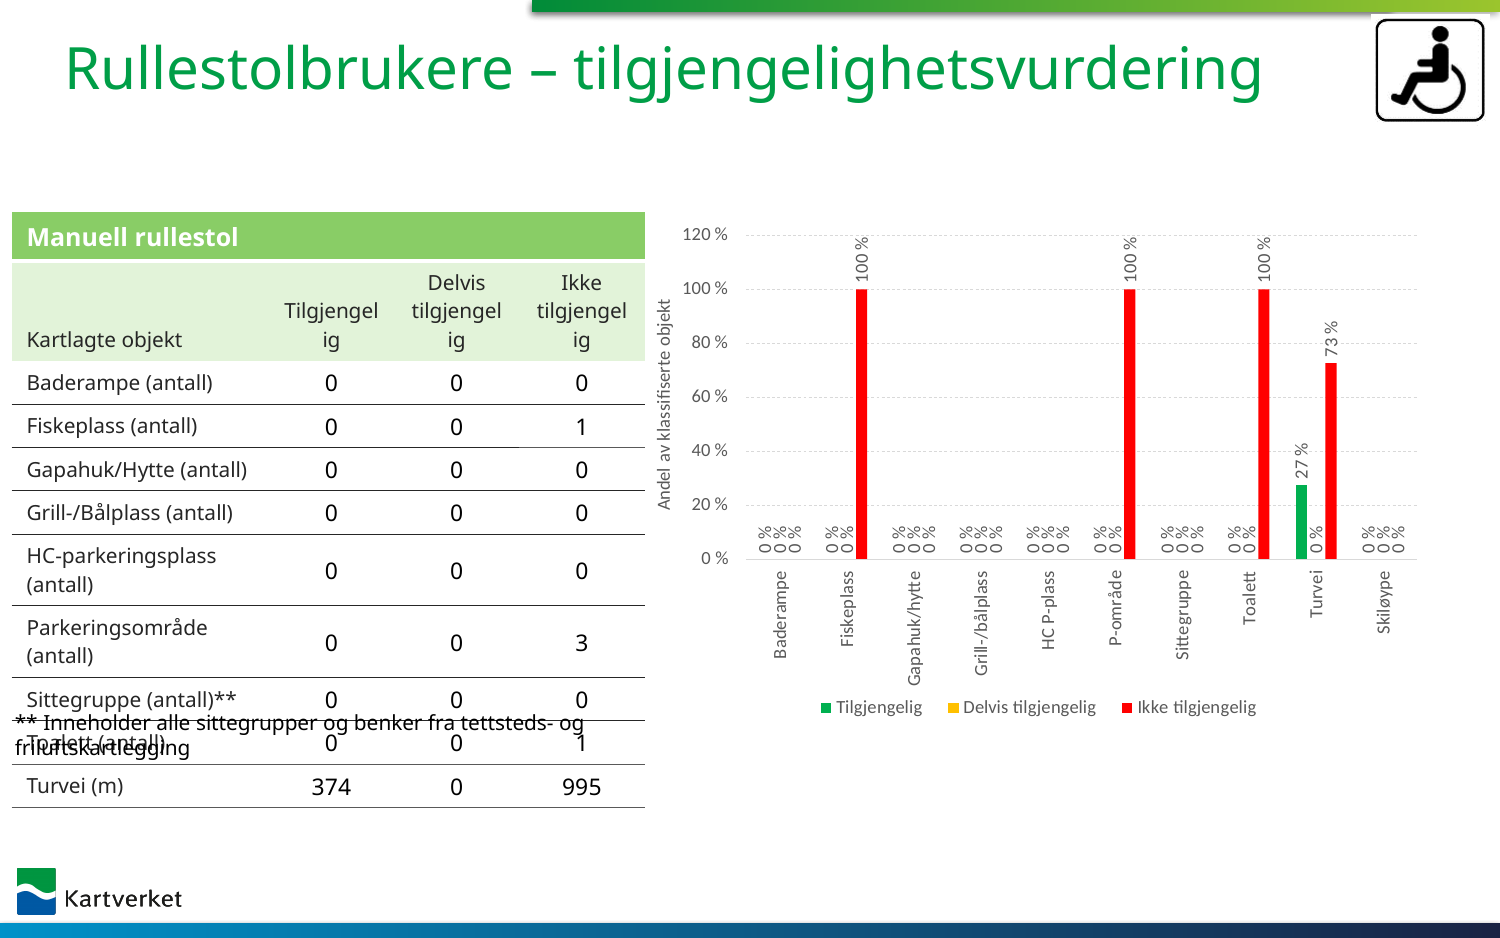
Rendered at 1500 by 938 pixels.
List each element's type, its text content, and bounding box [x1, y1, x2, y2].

table_cell 3 [519, 606, 638, 677]
table_cell 995 [519, 768, 645, 807]
text_box ** Inneholder alle sittegrupper og benker fra tettsteds- og friluftskartlegging [0, 702, 745, 768]
table_cell 0 [269, 448, 394, 490]
table_cell 0 [394, 768, 519, 807]
table_cell Ikke tilgjengelig [519, 263, 638, 361]
table_cell 0 [269, 405, 394, 447]
table_cell Baderampe (antall) [12, 361, 269, 404]
table_cell 374 [269, 768, 394, 807]
table_cell 0 [394, 361, 519, 404]
table_cell 0 [394, 606, 519, 677]
table_header Manuell rullestol [12, 212, 645, 259]
table_cell 0 [269, 606, 394, 677]
table_cell 0 [519, 678, 638, 702]
table_cell Grill-/Bålplass (antall) [12, 491, 269, 534]
table_cell 0 [394, 491, 519, 534]
table_cell 0 [394, 448, 519, 490]
table_cell 0 [394, 535, 519, 605]
table_cell Turvei (m) [12, 768, 269, 807]
table_cell 0 [269, 678, 394, 702]
table_cell Tilgjengelig [269, 263, 394, 361]
table_cell 0 [519, 535, 638, 605]
table_cell 0 [394, 678, 519, 702]
picture [643, 218, 1427, 728]
table_cell Sittegruppe (antall)** [12, 678, 269, 702]
table_cell Kartlagte objekt [12, 263, 269, 361]
table_cell 0 [269, 361, 394, 404]
table_cell 0 [519, 448, 638, 490]
table_cell 0 [519, 491, 638, 534]
table_cell 0 [394, 405, 519, 447]
text_box Rullestolbrukere – tilgjengelighetsvurdering [49, 12, 1372, 109]
table_cell HC-parkeringsplass (antall) [12, 535, 269, 605]
table_cell 0 [269, 491, 394, 534]
table_cell 0 [269, 535, 394, 605]
table_cell 0 [519, 361, 638, 404]
table_cell Fiskeplass (antall) [12, 405, 269, 447]
table_cell 1 [519, 405, 638, 447]
table_cell Delvis tilgjengelig [394, 263, 519, 361]
picture [1371, 13, 1491, 127]
table_cell Gapahuk/Hytte (antall) [12, 448, 269, 490]
table_cell Parkeringsområde (antall) [12, 606, 269, 677]
